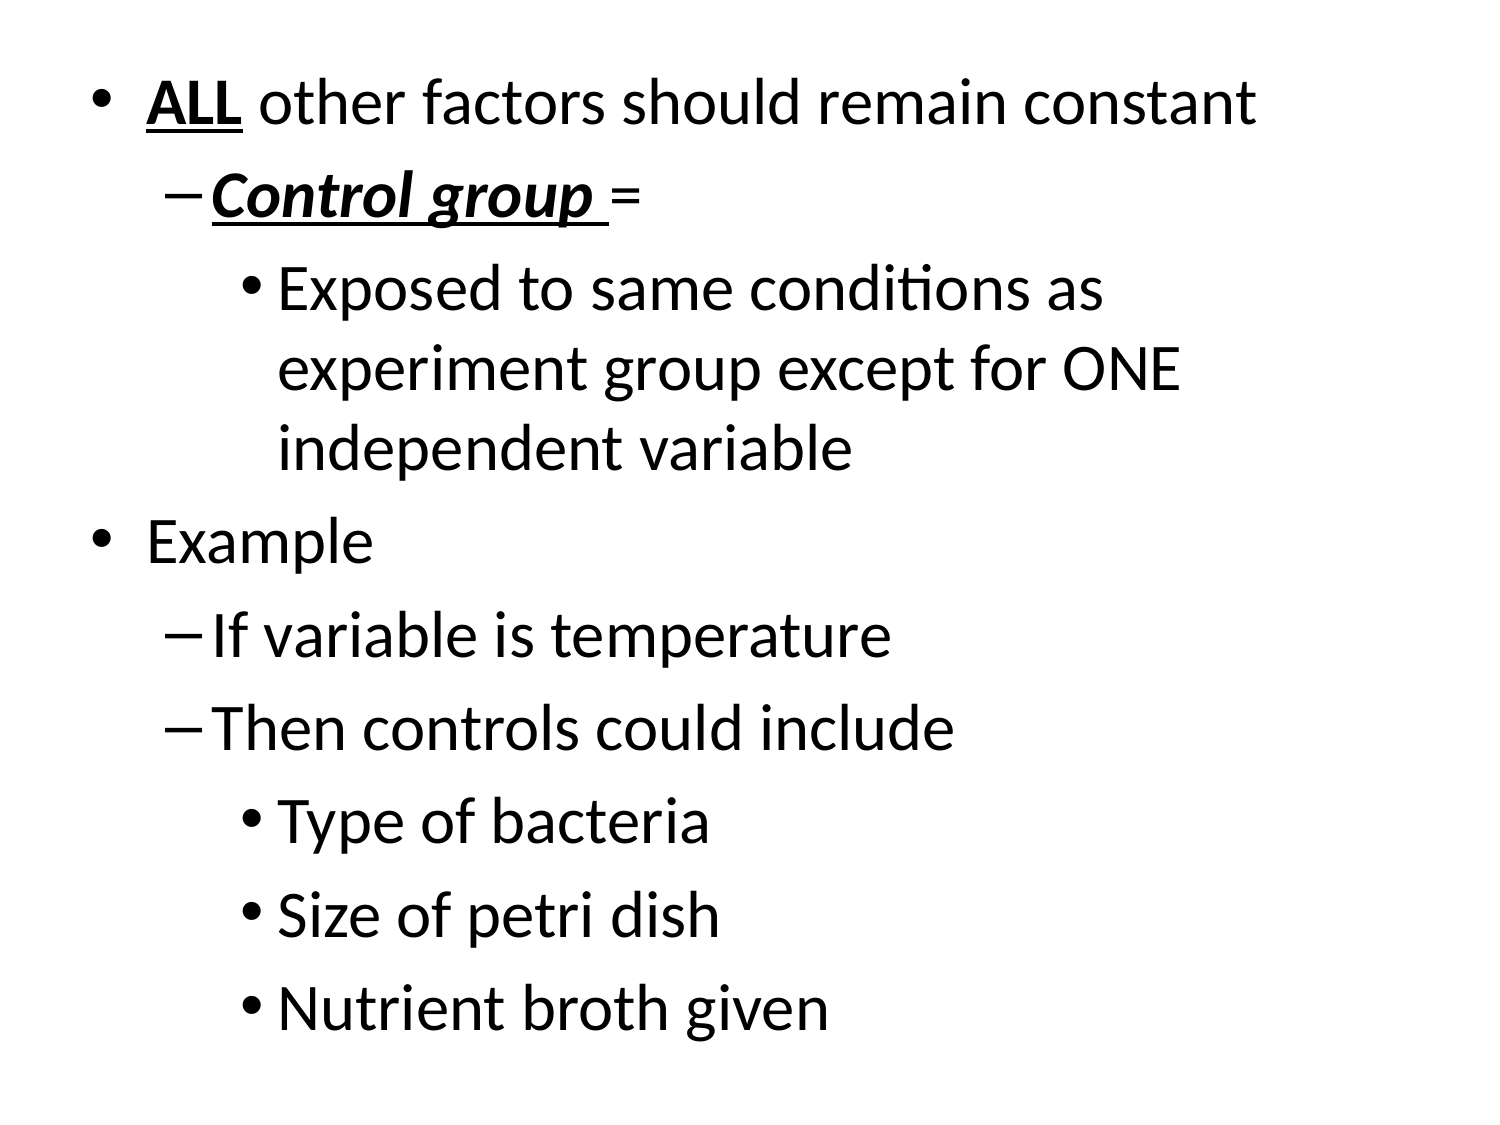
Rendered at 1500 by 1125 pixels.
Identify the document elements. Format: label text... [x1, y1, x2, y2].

list ALL other factors should remain constant Control group = Exposed to same conditions as experiment group except for ONE independent variable Example If variable is temperature Then controls could include Type of bacteria Size of petri dish Nutrient broth given [75, 50, 1425, 1005]
